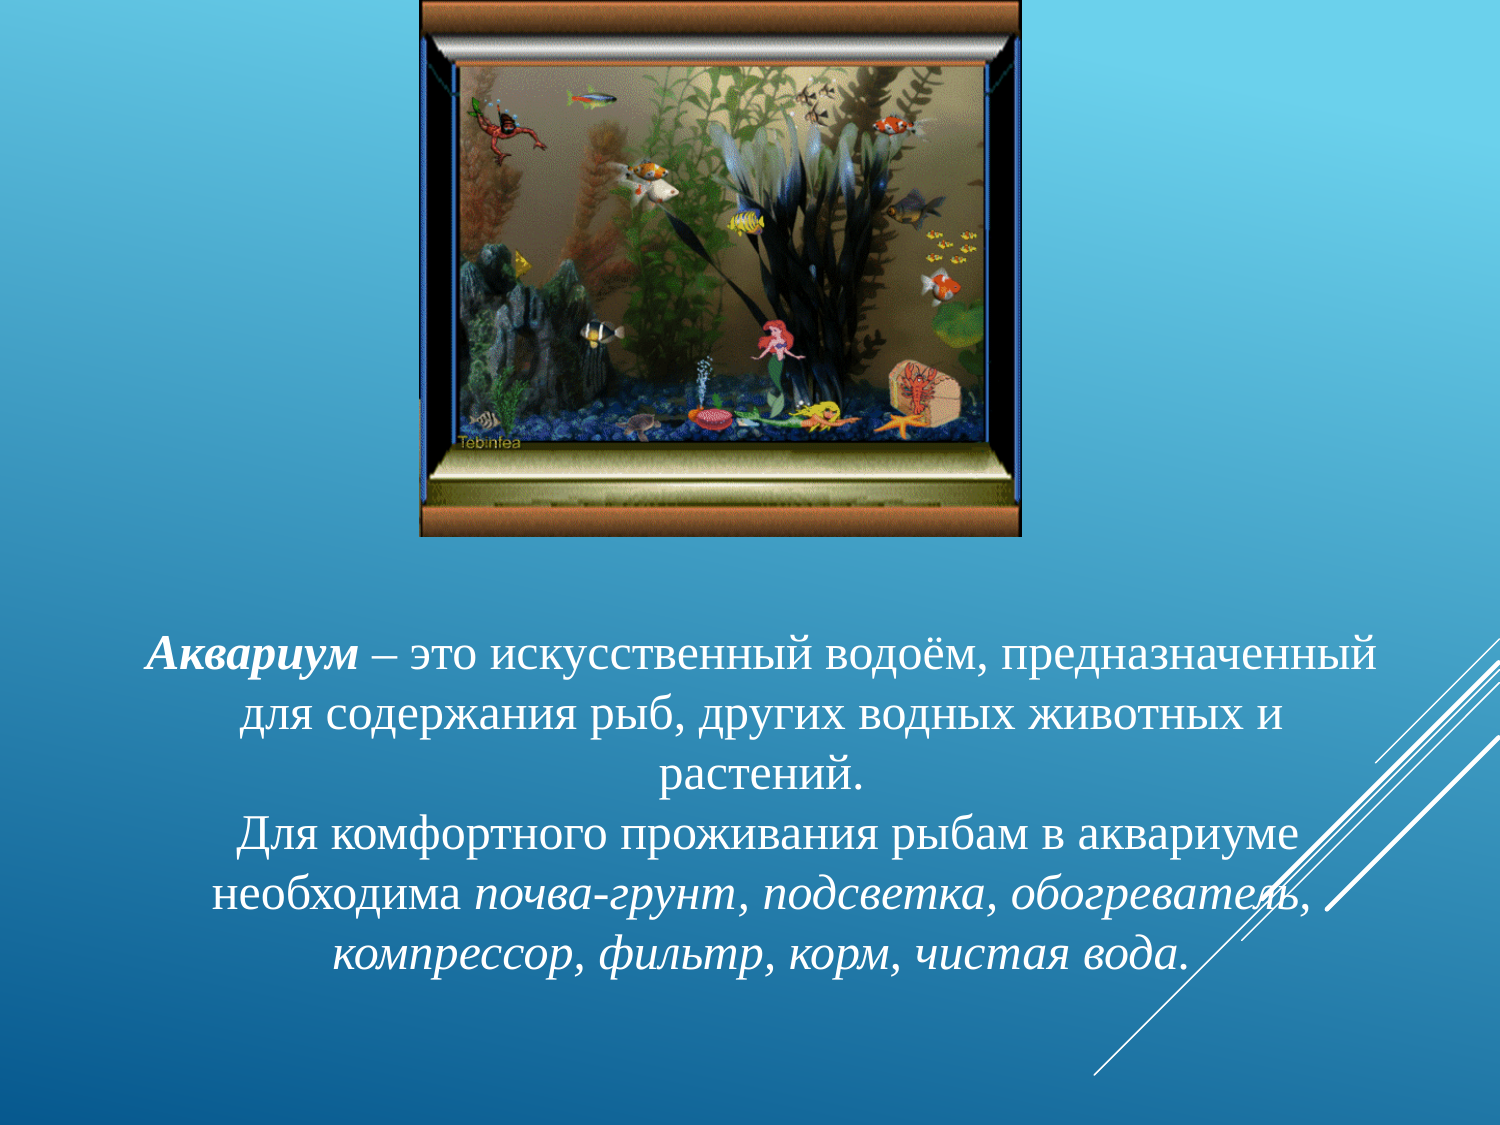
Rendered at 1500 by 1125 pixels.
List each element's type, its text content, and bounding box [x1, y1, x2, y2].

picture [418, 0, 1022, 537]
text_box Аквариум – это искусственный водоём, предназначенный для содержания рыб, других водных животных и растений. Для комфортного проживания рыбам в аквариуме необходима почва-грунт, подсветка, обогреватель, компрессор, фильтр, корм, чистая вода. [123, 611, 1400, 987]
